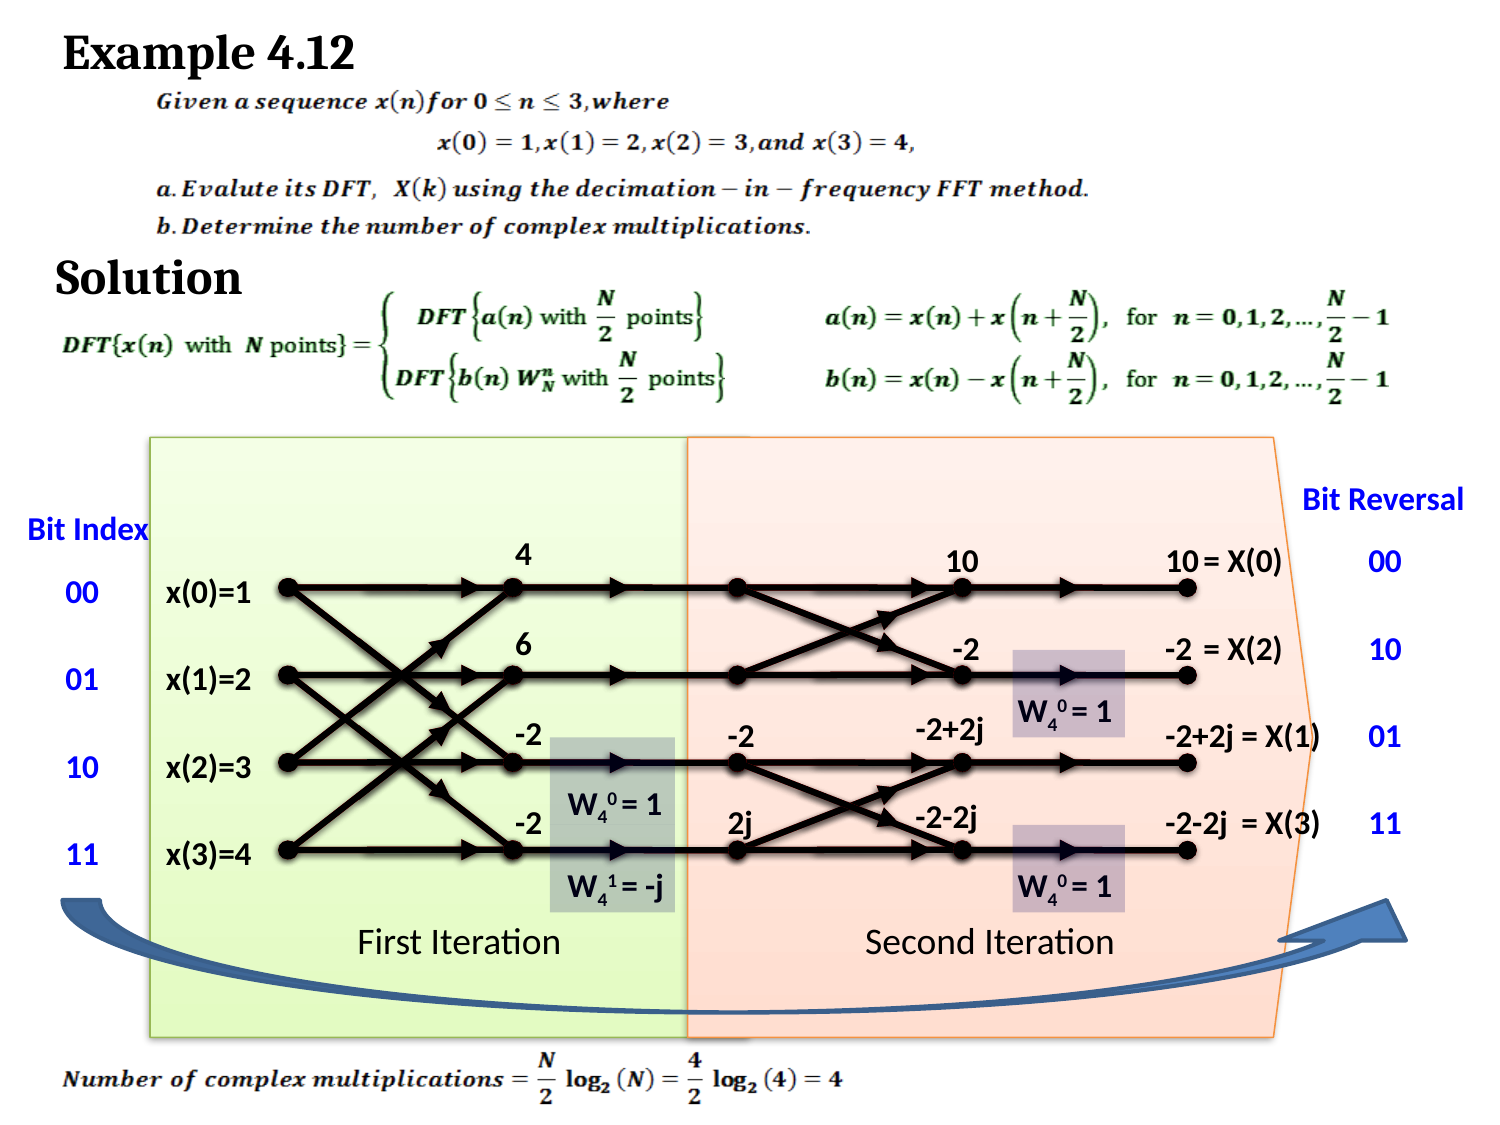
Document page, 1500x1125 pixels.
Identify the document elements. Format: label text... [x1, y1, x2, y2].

text_box Solution [41, 255, 259, 312]
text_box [12, 437, 1488, 1038]
picture [62, 287, 726, 412]
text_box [824, 287, 1391, 412]
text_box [37, 11, 1088, 248]
picture [62, 1049, 844, 1112]
